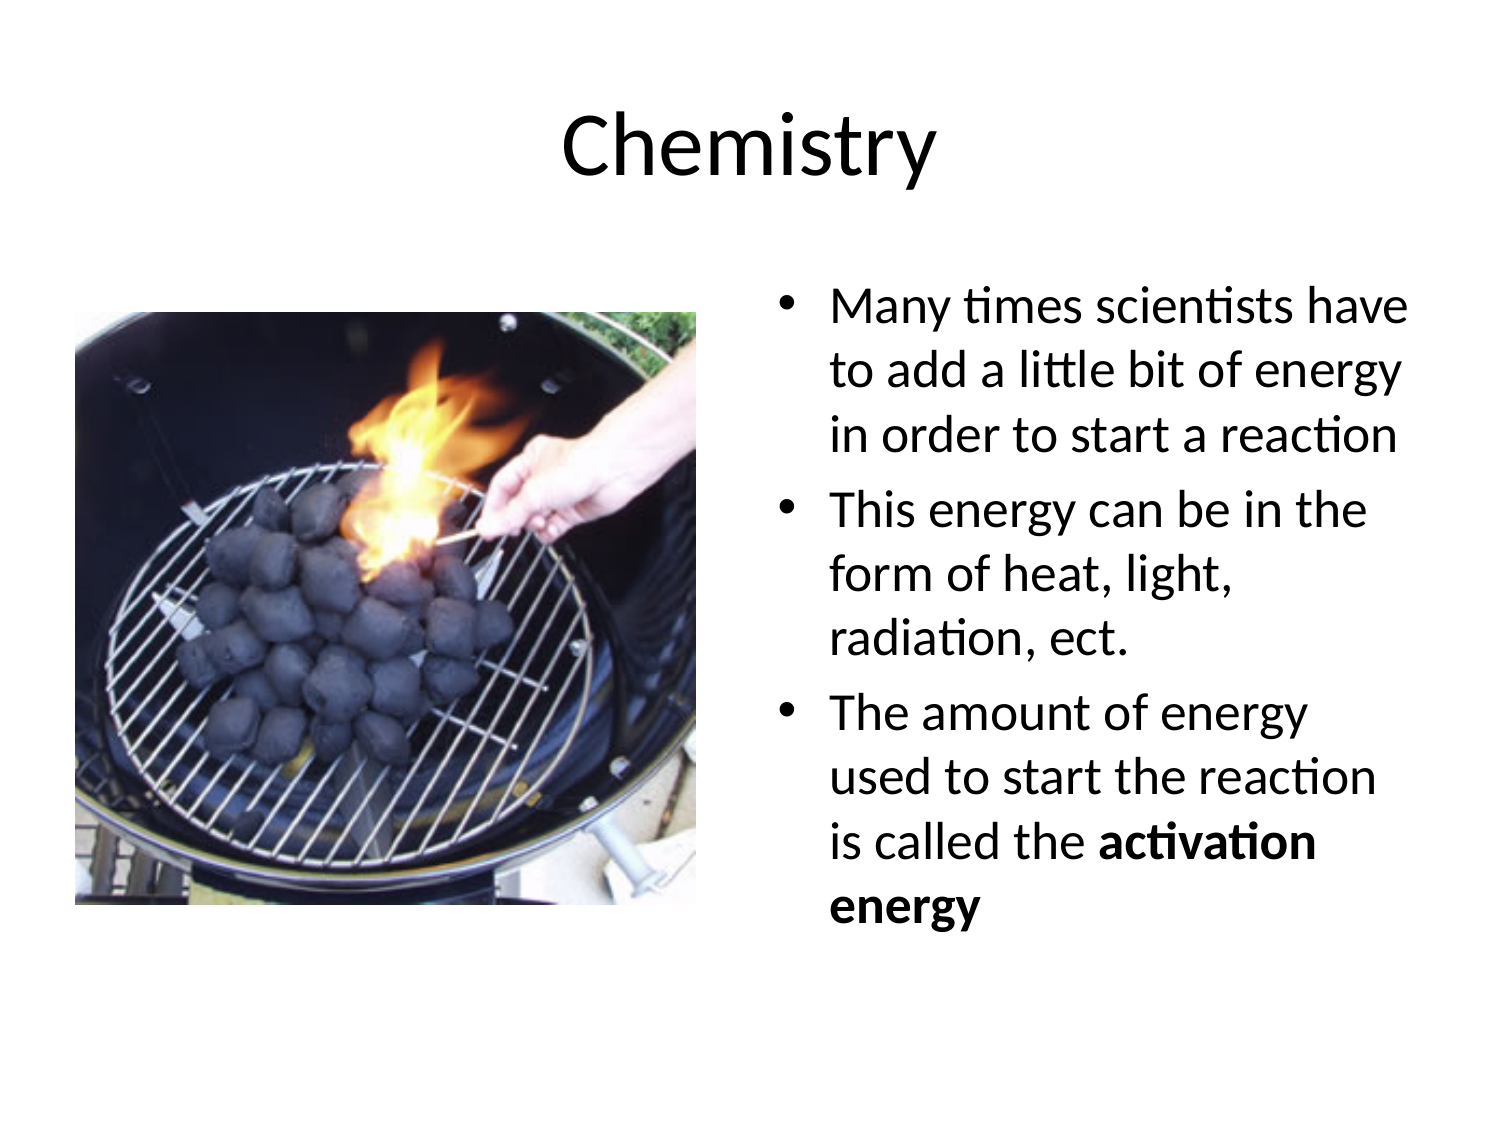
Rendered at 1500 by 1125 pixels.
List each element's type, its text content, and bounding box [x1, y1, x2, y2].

picture [74, 312, 696, 905]
title Chemistry [75, 45, 1425, 233]
list Many times scientists have to add a little bit of energy in order to start a reaction This energy can be in the form of heat, light, radiation, ect. The amount of energy used to start the reaction is called the activation energy [762, 262, 1425, 1005]
